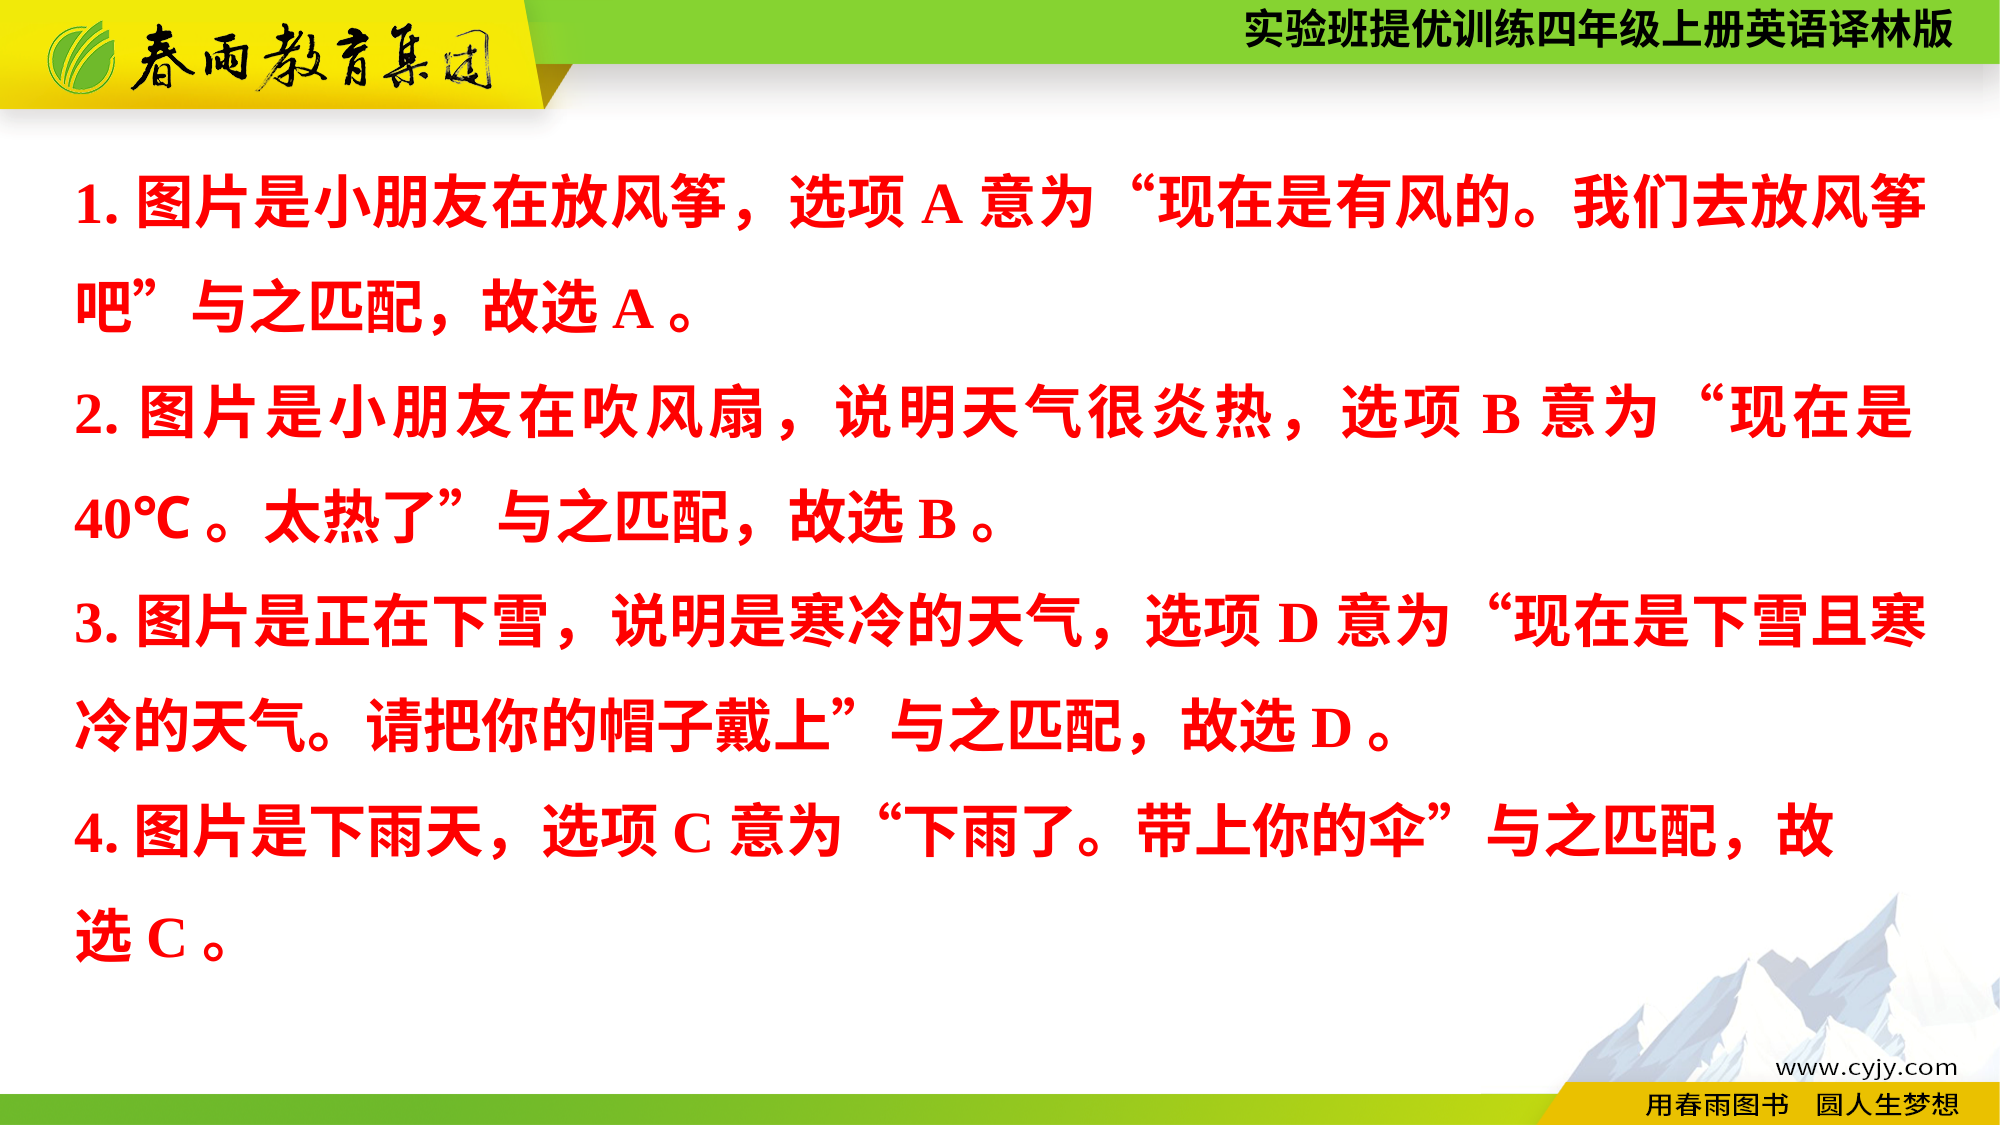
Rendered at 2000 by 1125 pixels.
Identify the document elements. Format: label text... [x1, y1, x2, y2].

picture [0, 0, 2000, 1125]
list 1.图片是小朋友在放风筝，选项A意为“现在是有风的。我们去放风筝吧”与之匹配，故选A。 2.图片是小朋友在吹风扇，说明天气很炎热，选项B意为“现在是40℃。太热了”与之匹配，故选B。 3.图片是正在下雪，说明是寒冷的天气，选项D意为“现在是下雪且寒冷的天气。请把你的帽子戴上”与之匹配，故选D。 4.图片是下雨天，选项C意为“下雨了。带上你的伞”与之匹配，故 选C。 [59, 122, 1944, 973]
